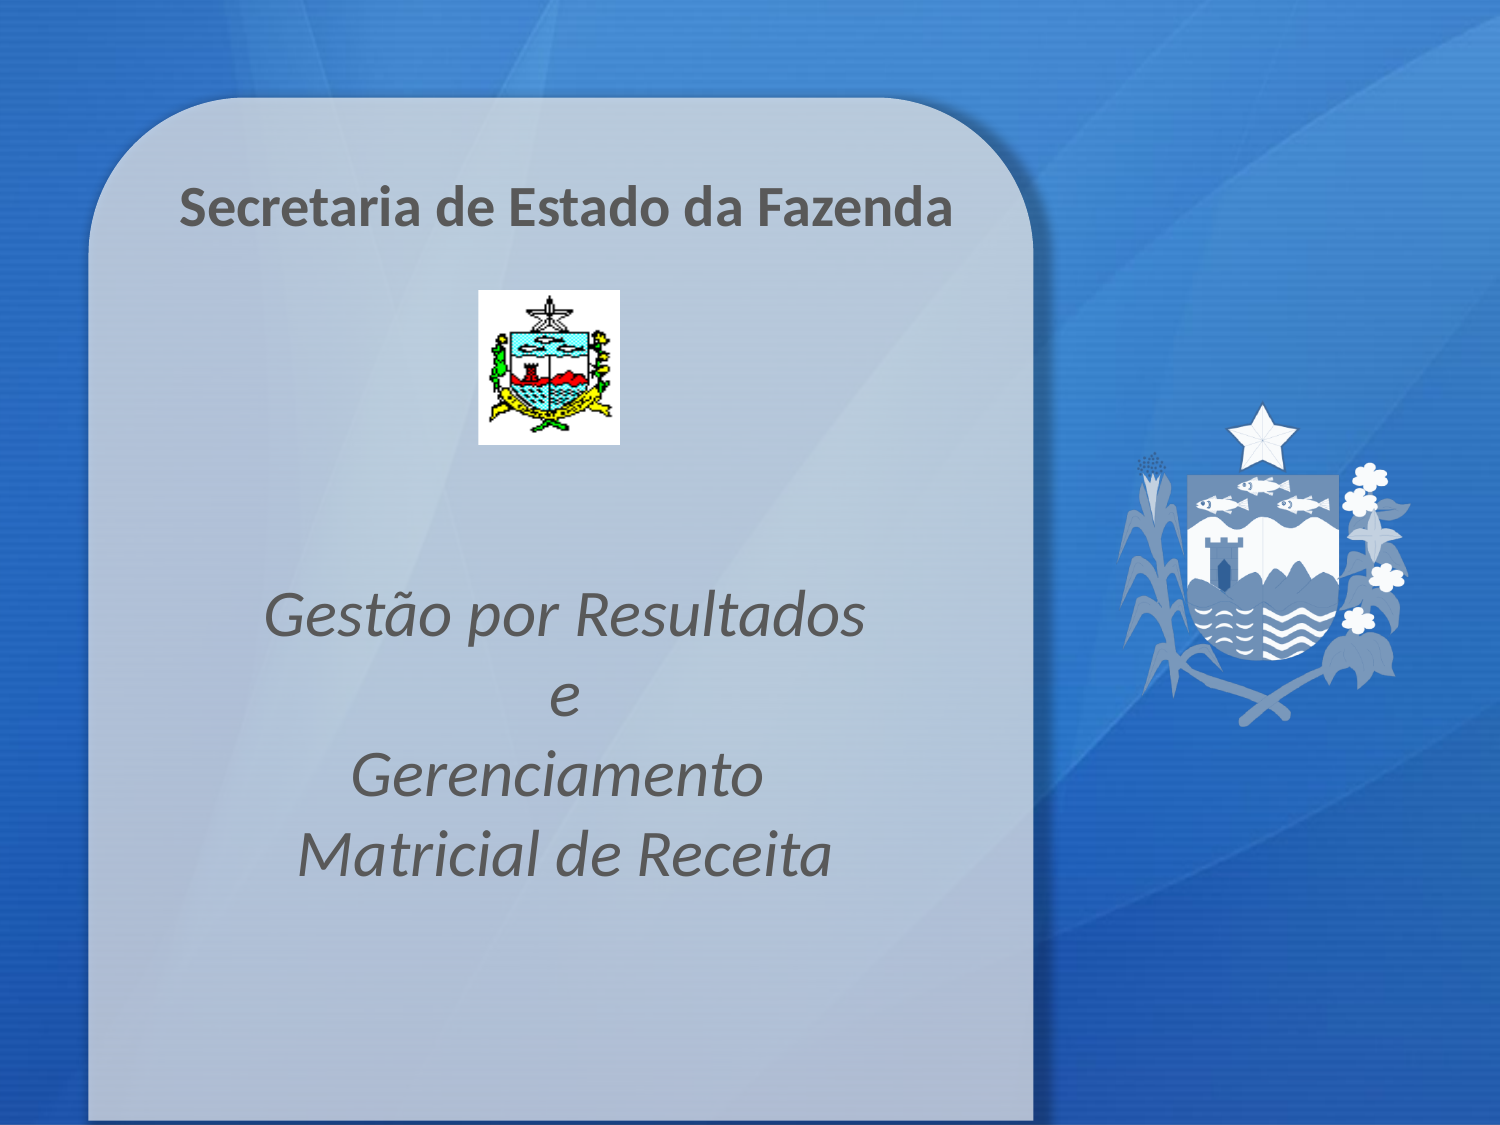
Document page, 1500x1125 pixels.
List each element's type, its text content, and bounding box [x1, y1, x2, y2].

text_box Secretaria de Estado da Fazenda [147, 160, 987, 246]
picture [0, 0, 1500, 1125]
title Gestão por Resultados e Gerenciamento Matricial de Receita [123, 562, 1008, 971]
